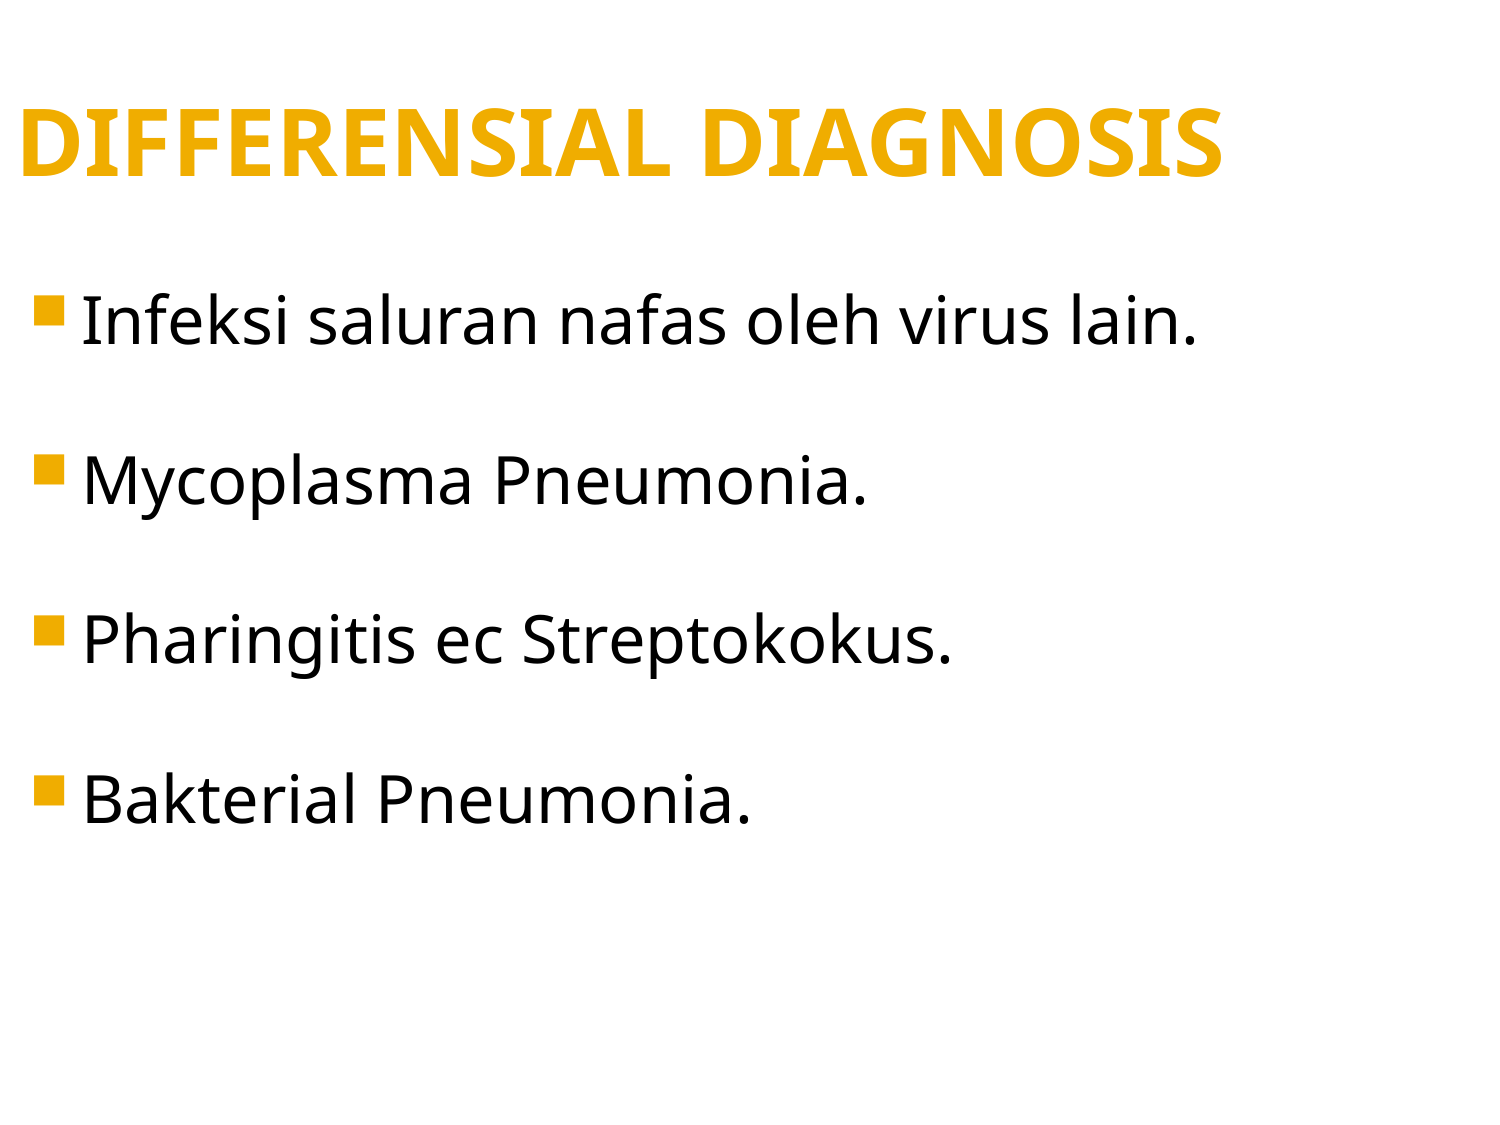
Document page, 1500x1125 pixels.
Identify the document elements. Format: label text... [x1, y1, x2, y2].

title DIFFERENSIAL DIAGNOSIS [0, 45, 1350, 233]
list Infeksi saluran nafas oleh virus lain. Mycoplasma Pneumonia. Pharingitis ec Streptokokus. Bakterial Pneumonia. [0, 262, 1350, 1005]
